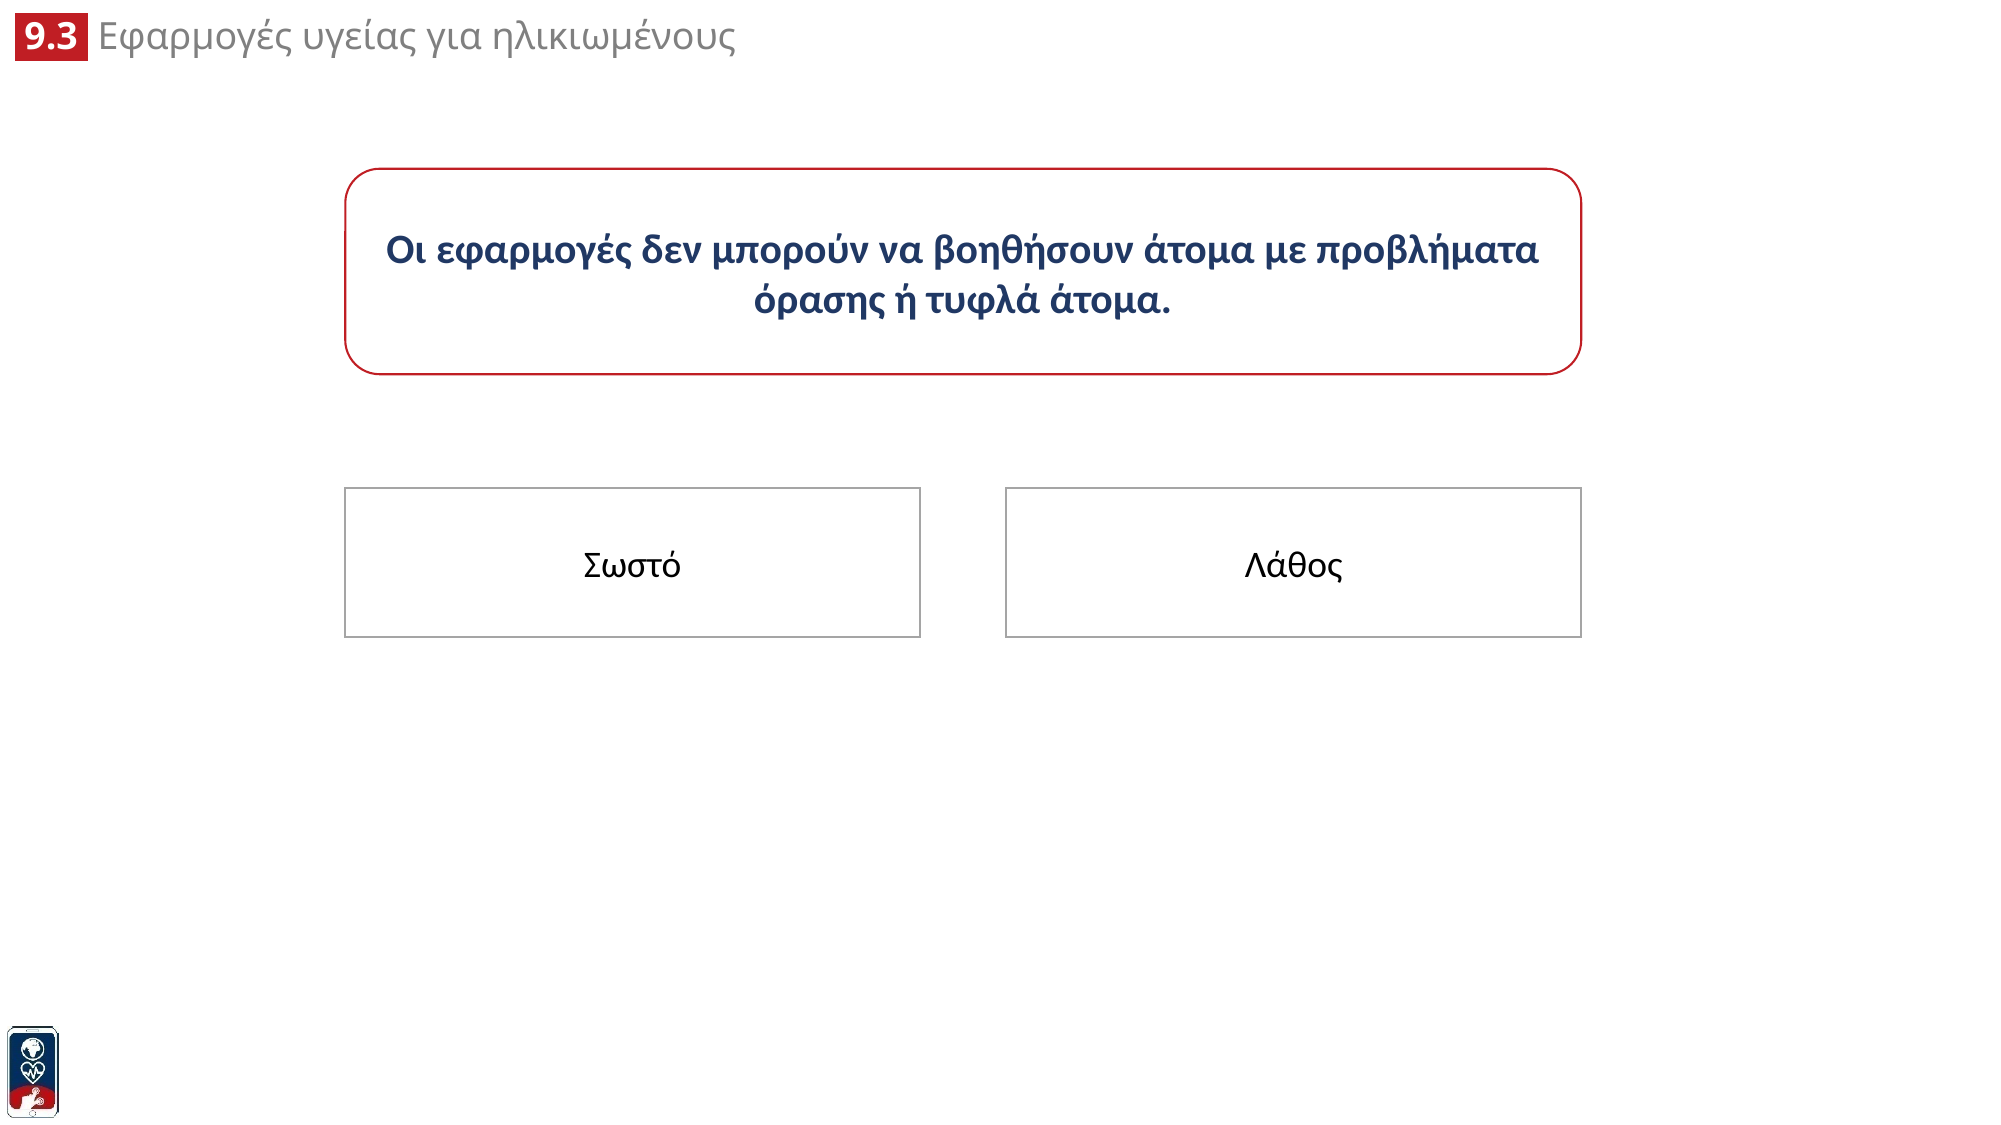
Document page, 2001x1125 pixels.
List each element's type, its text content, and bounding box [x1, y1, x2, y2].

picture [7, 1026, 59, 1118]
text_box Λάθος [1005, 487, 1582, 638]
text_box Σωστό [344, 487, 921, 638]
text_box Οι εφαρμογές δεν μπορούν να βοηθήσουν άτομα με προβλήματα όρασης ή τυφλά άτομα. [344, 167, 1583, 376]
